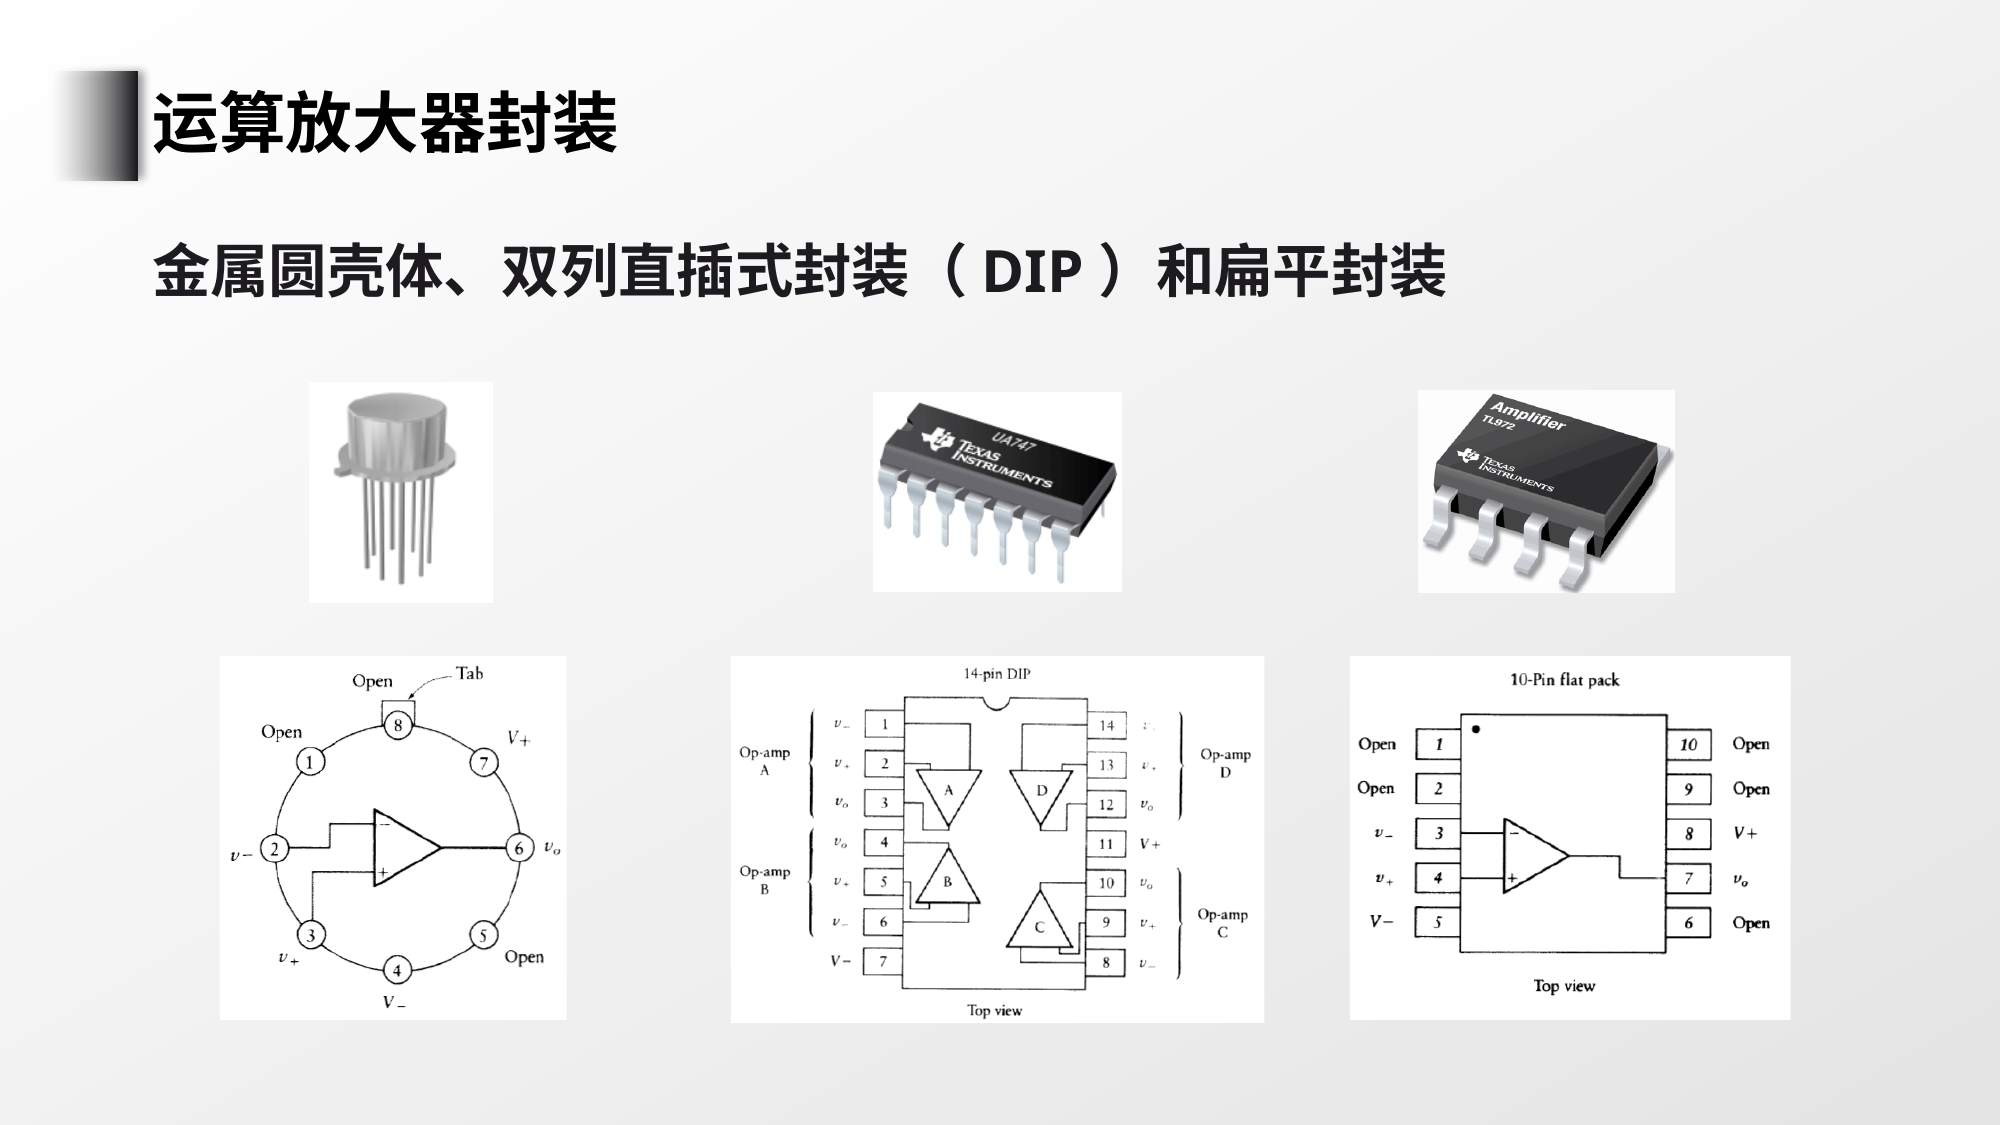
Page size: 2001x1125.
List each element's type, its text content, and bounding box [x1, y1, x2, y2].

picture [873, 392, 1122, 593]
picture [219, 656, 567, 1020]
picture [1349, 656, 1791, 1020]
picture [309, 382, 493, 603]
list 金属圆壳体、双列直插式封装（DIP）和扁平封装 [137, 191, 1863, 1014]
picture [1418, 390, 1675, 593]
picture [730, 656, 1265, 1023]
title 运算放大器封装 [137, 77, 1772, 175]
